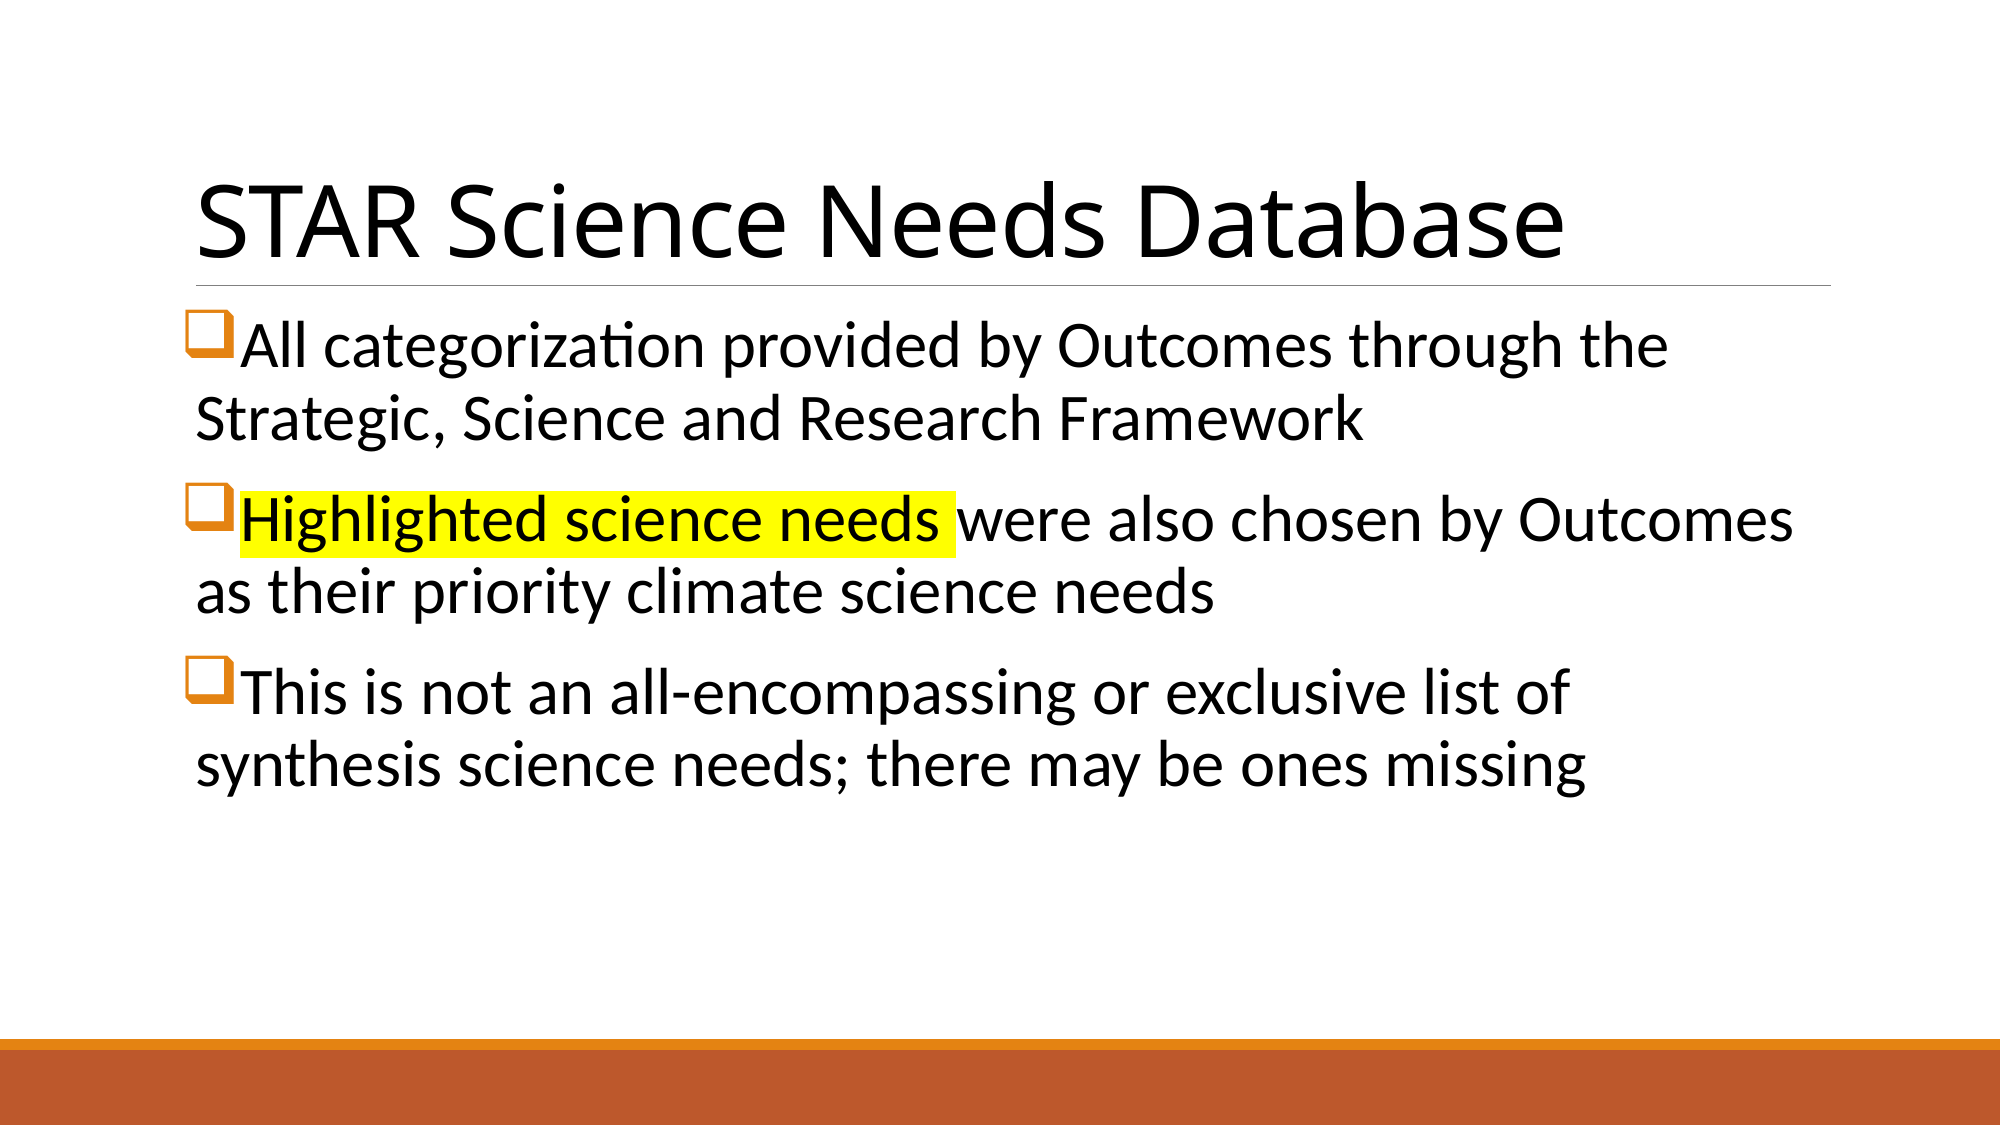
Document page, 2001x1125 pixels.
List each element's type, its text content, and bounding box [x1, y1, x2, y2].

title STAR Science Needs Database [180, 47, 1830, 285]
list All categorization provided by Outcomes through the Strategic, Science and Research Framework Highlighted science needs were also chosen by Outcomes as their priority climate science needs This is not an all-encompassing or exclusive list of synthesis science needs; there may be ones missing [180, 302, 1830, 963]
